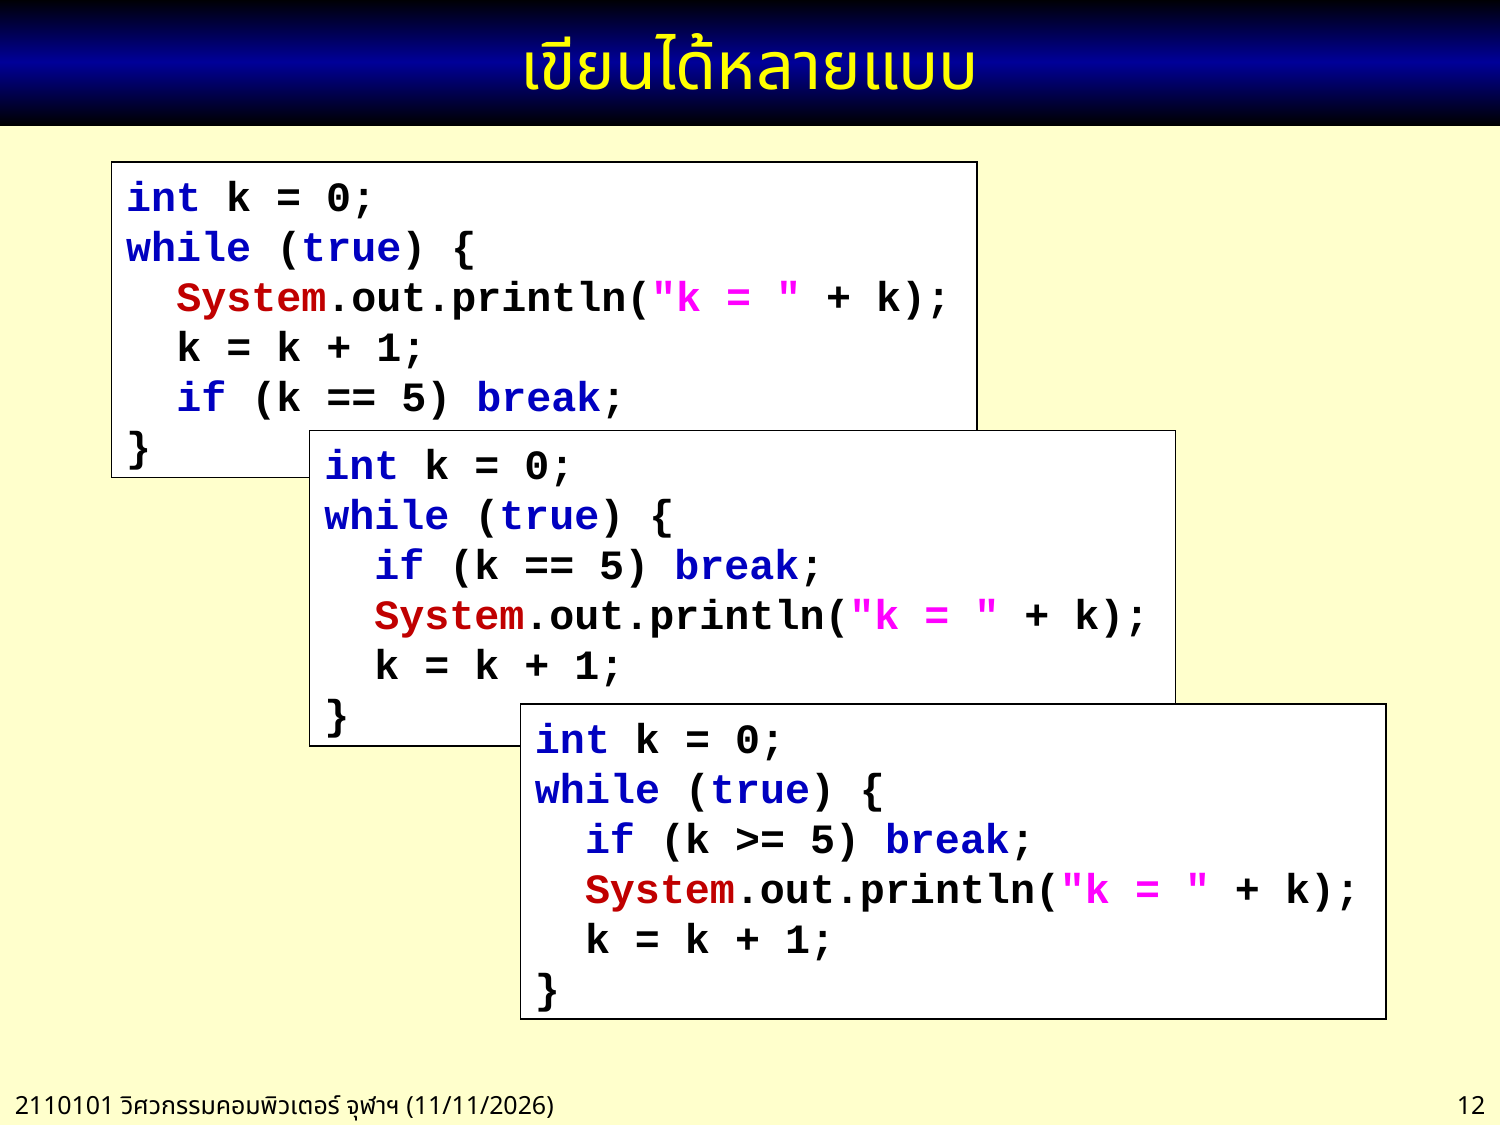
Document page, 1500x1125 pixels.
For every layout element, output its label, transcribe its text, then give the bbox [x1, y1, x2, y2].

text_box int k = 0; while (true) { if (k >= 5) break; System.out.println("k = " + k); k = k + 1; } [520, 703, 1387, 1020]
text_box int k = 0; while (true) { System.out.println("k = " + k); k = k + 1; if (k == 5) break; } [111, 161, 978, 478]
title เขียนได้หลายแบบ [0, 0, 1500, 126]
text_box int k = 0; while (true) { if (k == 5) break; System.out.println("k = " + k); k = k + 1; } [309, 430, 1176, 746]
